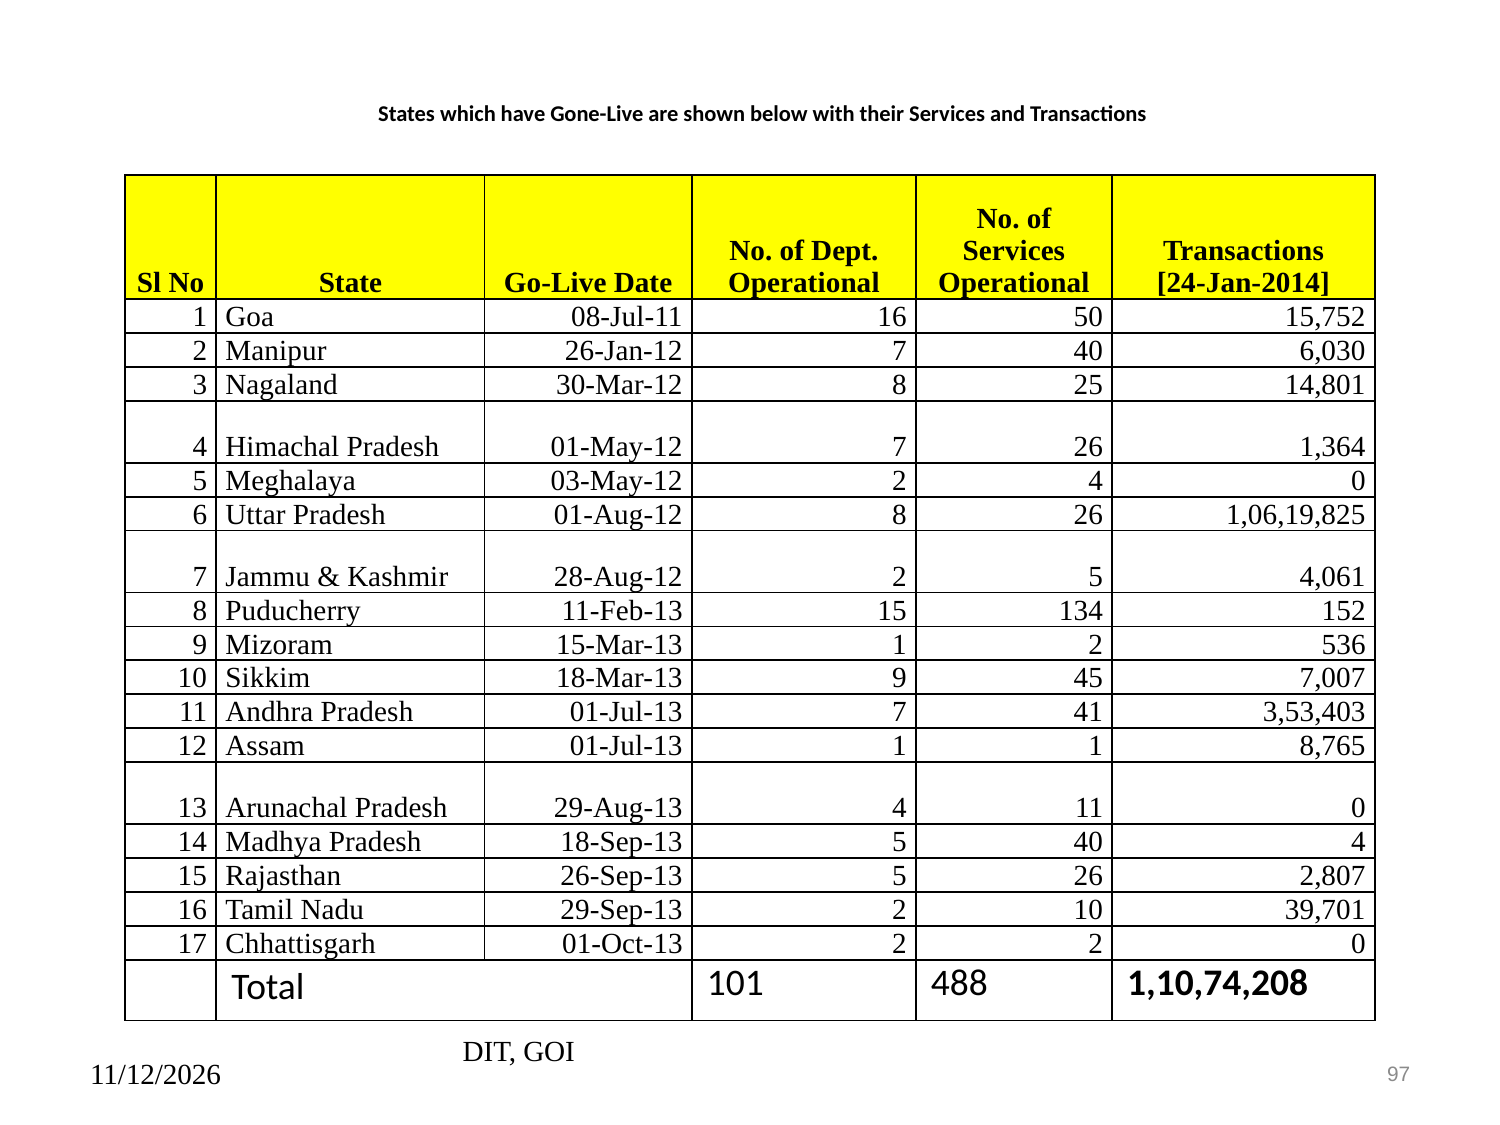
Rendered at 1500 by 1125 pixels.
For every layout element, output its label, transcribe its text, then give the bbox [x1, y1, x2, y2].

table_cell 15,752 [1113, 300, 1374, 332]
table_cell 2 [917, 927, 1111, 959]
table_cell 6,030 [1113, 334, 1374, 366]
table_header No. of Services Operational [917, 176, 1111, 298]
table_cell 11 [917, 763, 1111, 823]
table_cell 4 [693, 763, 915, 823]
table_cell 9 [126, 627, 215, 659]
table_cell 7 [693, 695, 915, 727]
table_cell 5 [693, 859, 915, 891]
table_cell 16 [126, 893, 215, 925]
table_cell Arunachal Pradesh [217, 763, 484, 823]
table_header Transactions [24-Jan-2014] [1113, 176, 1374, 298]
table_cell 1,364 [1113, 402, 1374, 462]
table_cell Nagaland [217, 368, 484, 400]
table_cell Tamil Nadu [217, 893, 484, 925]
table_cell Himachal Pradesh [217, 402, 484, 462]
table_cell 0 [1113, 763, 1374, 823]
table_cell Sikkim [217, 661, 484, 693]
table_cell 2,807 [1113, 859, 1374, 891]
table_cell Assam [217, 729, 484, 761]
table_cell 28-Aug-12 [485, 531, 691, 592]
table_cell 26-Sep-13 [485, 859, 691, 891]
table_cell 7,007 [1113, 661, 1374, 693]
table_cell 12 [126, 729, 215, 761]
table_cell 152 [1113, 593, 1374, 626]
table_cell Rajasthan [217, 859, 484, 891]
table_cell Chhattisgarh [217, 927, 484, 959]
table_cell 1 [126, 300, 215, 332]
table_cell 15-Mar-13 [485, 627, 691, 659]
table_cell Mizoram [217, 627, 484, 659]
table_cell 29-Sep-13 [485, 893, 691, 925]
table_cell 488 [917, 961, 1111, 1020]
table_cell 4 [917, 464, 1111, 496]
table_cell Madhya Pradesh [217, 825, 484, 857]
table_cell Jammu & Kashmir [217, 531, 484, 592]
table_cell 30-Mar-12 [485, 368, 691, 400]
table_cell 29-Aug-13 [485, 763, 691, 823]
table_cell 39,701 [1113, 893, 1374, 925]
table_cell 40 [917, 825, 1111, 857]
table_cell 5 [917, 531, 1111, 592]
table_cell 18-Mar-13 [485, 661, 691, 693]
table_cell [126, 961, 215, 1020]
table_cell 2 [126, 334, 215, 366]
table_cell 1 [917, 729, 1111, 761]
table_header Sl No [126, 176, 215, 298]
table_cell 8 [126, 593, 215, 626]
table_cell Manipur [217, 334, 484, 366]
table_cell 18-Sep-13 [485, 825, 691, 857]
table_cell 1 [693, 729, 915, 761]
table_cell 01-Oct-13 [485, 927, 691, 959]
table_cell Total [217, 961, 691, 1020]
table_cell 8,765 [1113, 729, 1374, 761]
footer DIT, GOI [87, 1037, 950, 1063]
table_cell 2 [917, 627, 1111, 659]
table_header No. of Dept. Operational [693, 176, 915, 298]
table_cell 2 [693, 531, 915, 592]
table_cell 40 [917, 334, 1111, 366]
table_cell 9 [693, 661, 915, 693]
table_cell 11-Feb-13 [485, 593, 691, 626]
table_cell 7 [693, 402, 915, 462]
table_cell 17 [126, 927, 215, 959]
table_cell 50 [917, 300, 1111, 332]
table_cell 10 [126, 661, 215, 693]
table_cell 26 [917, 402, 1111, 462]
table_cell 26 [917, 859, 1111, 891]
table_cell 08-Jul-11 [485, 300, 691, 332]
table_cell 1,06,19,825 [1113, 498, 1374, 530]
table_cell 14 [126, 825, 215, 857]
table_cell 8 [693, 498, 915, 530]
table_cell 01-Jul-13 [485, 695, 691, 727]
table_cell 14,801 [1113, 368, 1374, 400]
table_header State [217, 176, 484, 298]
table_cell 4,061 [1113, 531, 1374, 592]
table_cell 2 [693, 893, 915, 925]
table_cell 41 [917, 695, 1111, 727]
table_cell 26 [917, 498, 1111, 530]
table_cell 1 [693, 627, 915, 659]
table_cell 03-May-12 [485, 464, 691, 496]
table_cell 5 [126, 464, 215, 496]
table_cell 45 [917, 661, 1111, 693]
table_cell 2 [693, 927, 915, 959]
title States which have Gone-Live are shown below with their Services and Transactions [99, 37, 1425, 188]
table_cell Goa [217, 300, 484, 332]
table_cell 11 [126, 695, 215, 727]
table_cell 15 [693, 593, 915, 626]
table_cell 536 [1113, 627, 1374, 659]
table_cell 01-Aug-12 [485, 498, 691, 530]
table_cell 15 [126, 859, 215, 891]
table_cell 25 [917, 368, 1111, 400]
table_cell 16 [693, 300, 915, 332]
table_cell Meghalaya [217, 464, 484, 496]
table_cell Andhra Pradesh [217, 695, 484, 727]
table_cell 7 [693, 334, 915, 366]
table_cell 3 [126, 368, 215, 400]
table_cell 4 [1113, 825, 1374, 857]
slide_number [75, 1042, 425, 1103]
slide_number 97 [1074, 1042, 1425, 1103]
table_cell 0 [1113, 464, 1374, 496]
table_cell 134 [917, 593, 1111, 626]
table_cell 01-Jul-13 [485, 729, 691, 761]
table_cell 4 [126, 402, 215, 462]
table_cell 01-May-12 [485, 402, 691, 462]
table_cell 6 [126, 498, 215, 530]
table_cell 2 [693, 464, 915, 496]
table_cell Puducherry [217, 593, 484, 626]
table_cell 8 [693, 368, 915, 400]
table_cell 101 [693, 961, 915, 1020]
table_cell 10 [917, 893, 1111, 925]
table_cell 13 [126, 763, 215, 823]
table_cell 3,53,403 [1113, 695, 1374, 727]
table_cell 5 [693, 825, 915, 857]
table_cell Uttar Pradesh [217, 498, 484, 530]
table_cell 26-Jan-12 [485, 334, 691, 366]
table_header Go-Live Date [485, 176, 691, 298]
table_cell 1,10,74,208 [1113, 961, 1374, 1020]
table_cell 0 [1113, 927, 1374, 959]
table_cell 7 [126, 531, 215, 592]
